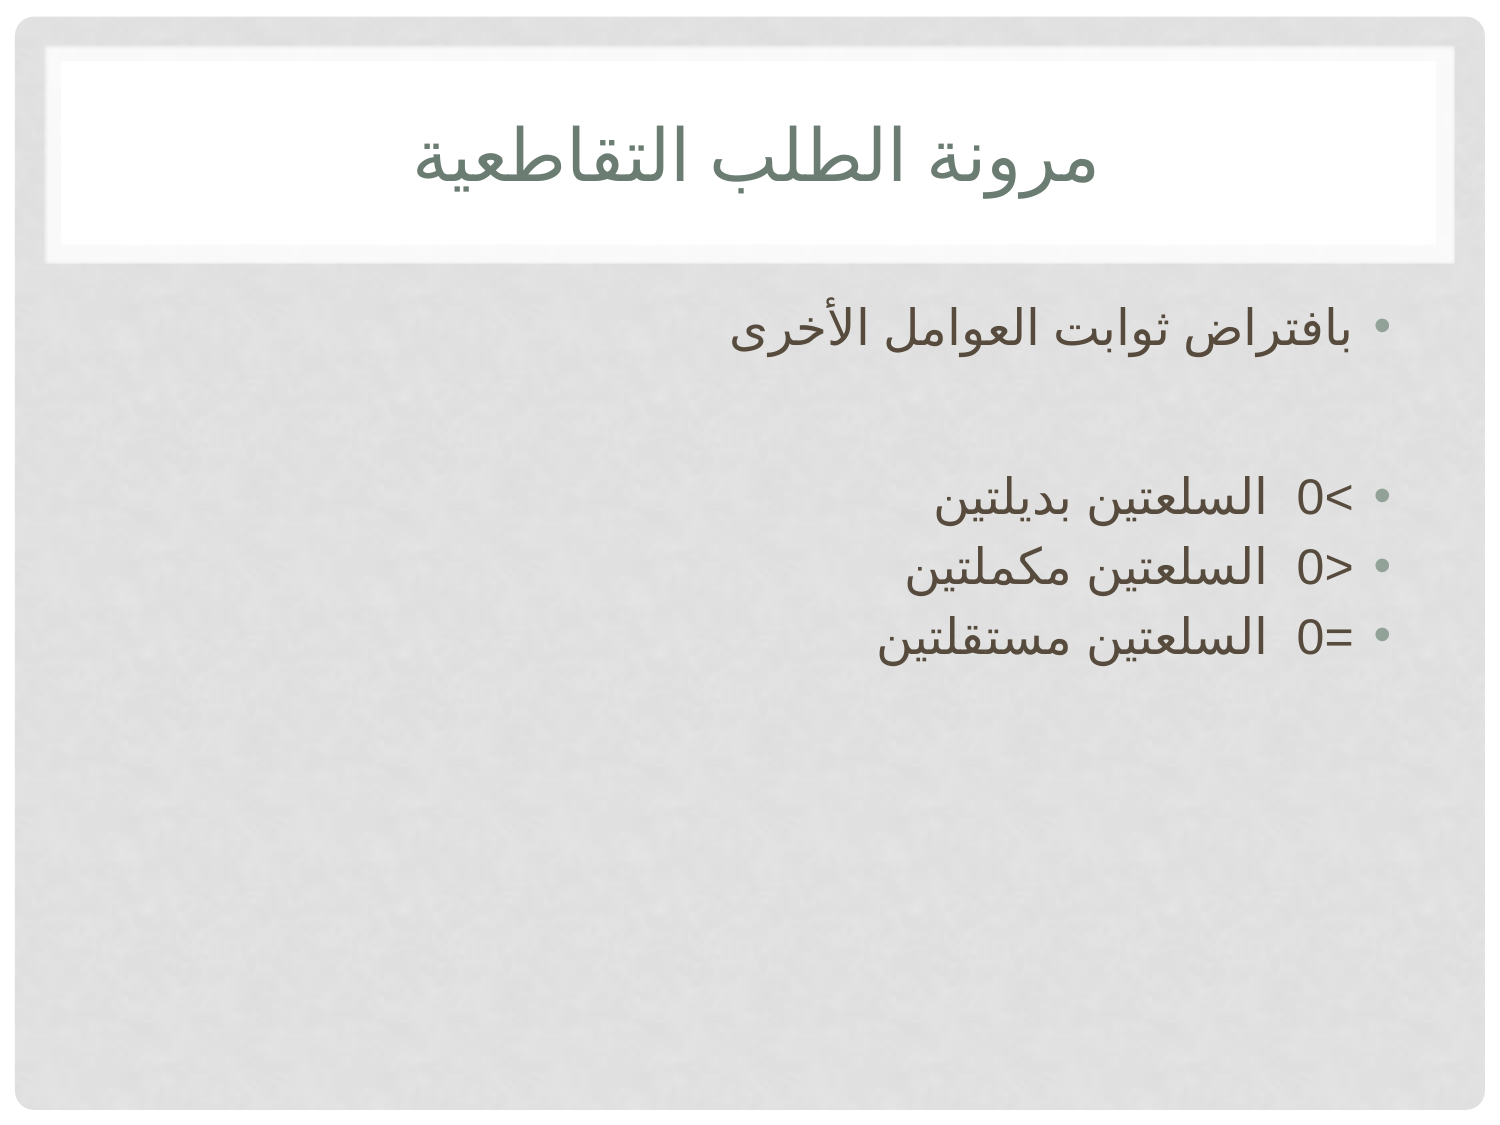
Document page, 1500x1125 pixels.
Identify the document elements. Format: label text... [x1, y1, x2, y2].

title مرونة الطلب التقاطعية [69, 66, 1425, 238]
